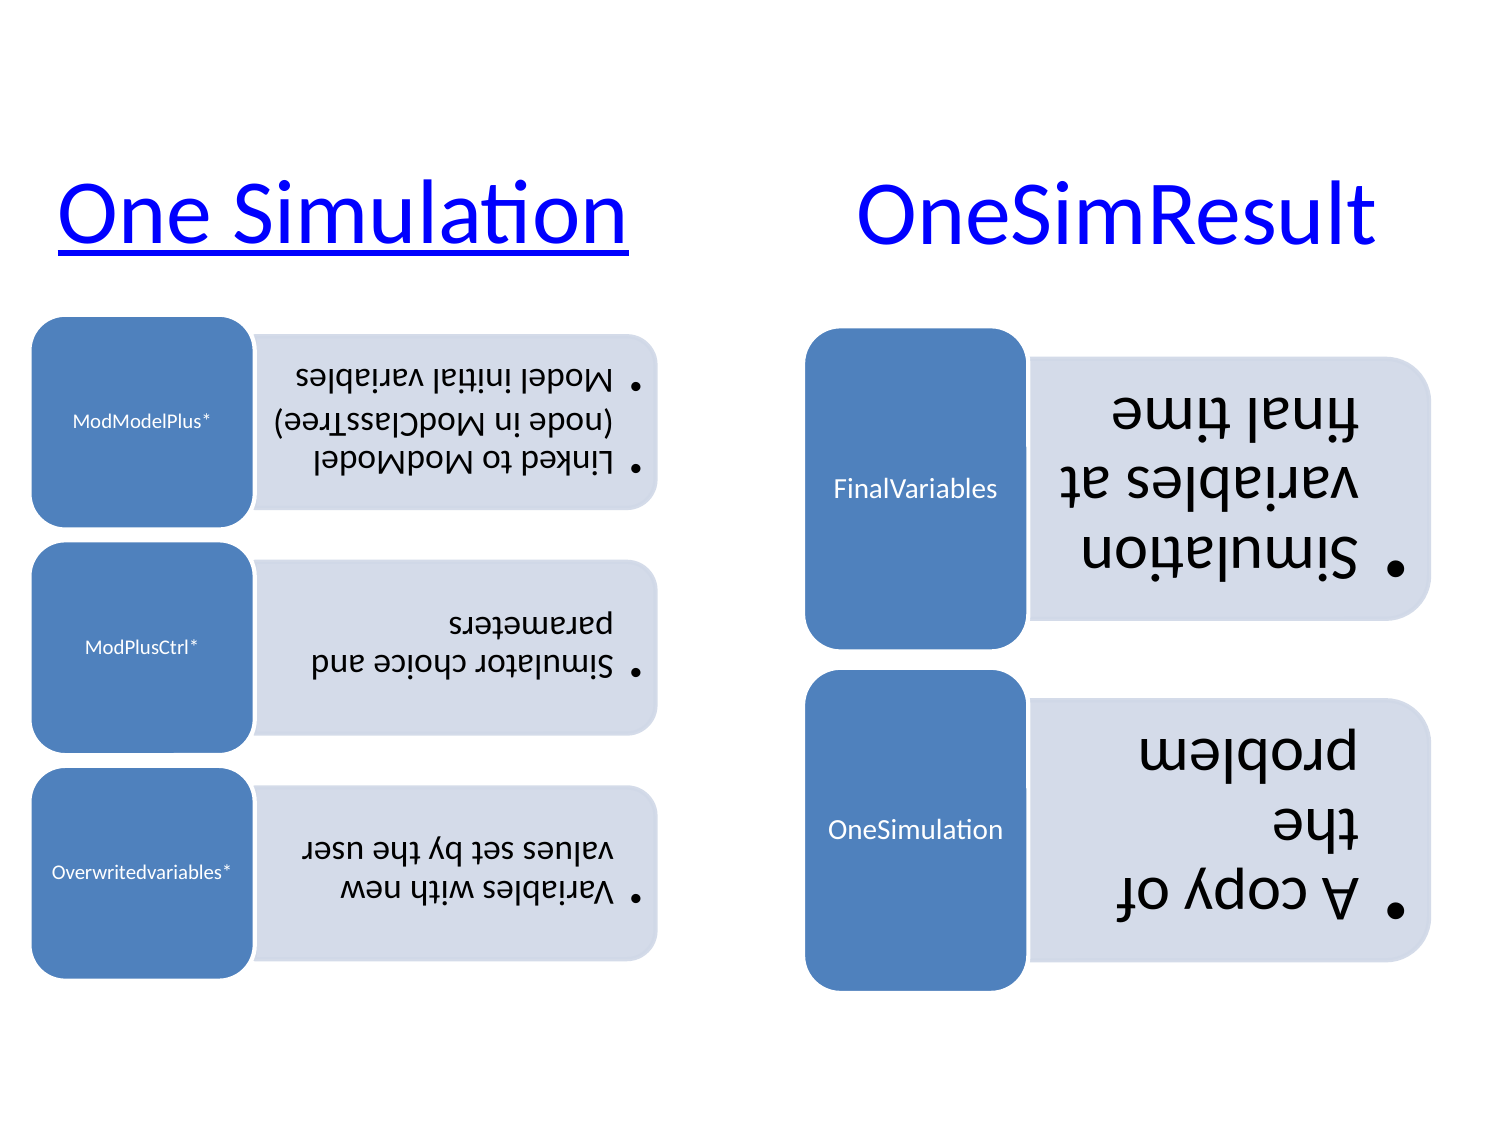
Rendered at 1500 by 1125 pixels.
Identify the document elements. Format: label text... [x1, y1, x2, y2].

text_box OneSimResult [773, 113, 1461, 302]
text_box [29, 314, 656, 982]
title One Simulation [0, 113, 687, 302]
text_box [802, 326, 1430, 994]
